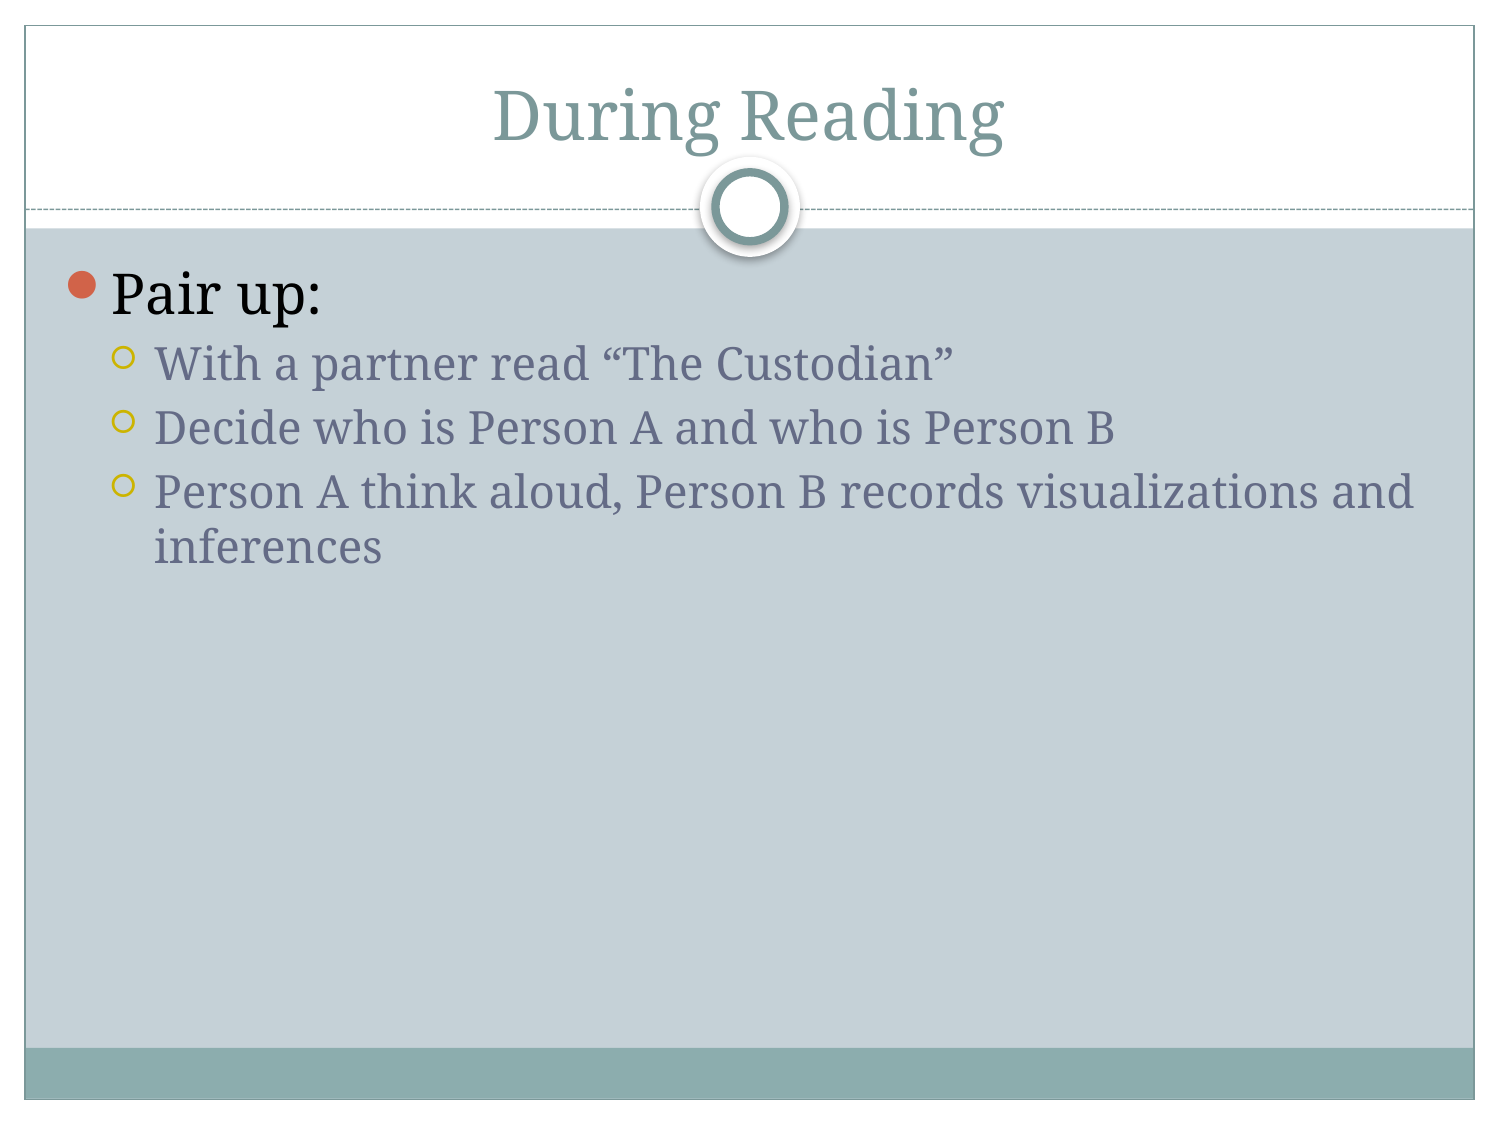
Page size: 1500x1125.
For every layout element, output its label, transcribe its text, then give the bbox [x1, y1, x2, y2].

list Pair up: With a partner read “The Custodian” Decide who is Person A and who is Person B Person A think aloud, Person B records visualizations and inferences [49, 250, 1445, 1001]
title During Reading [49, 37, 1450, 162]
